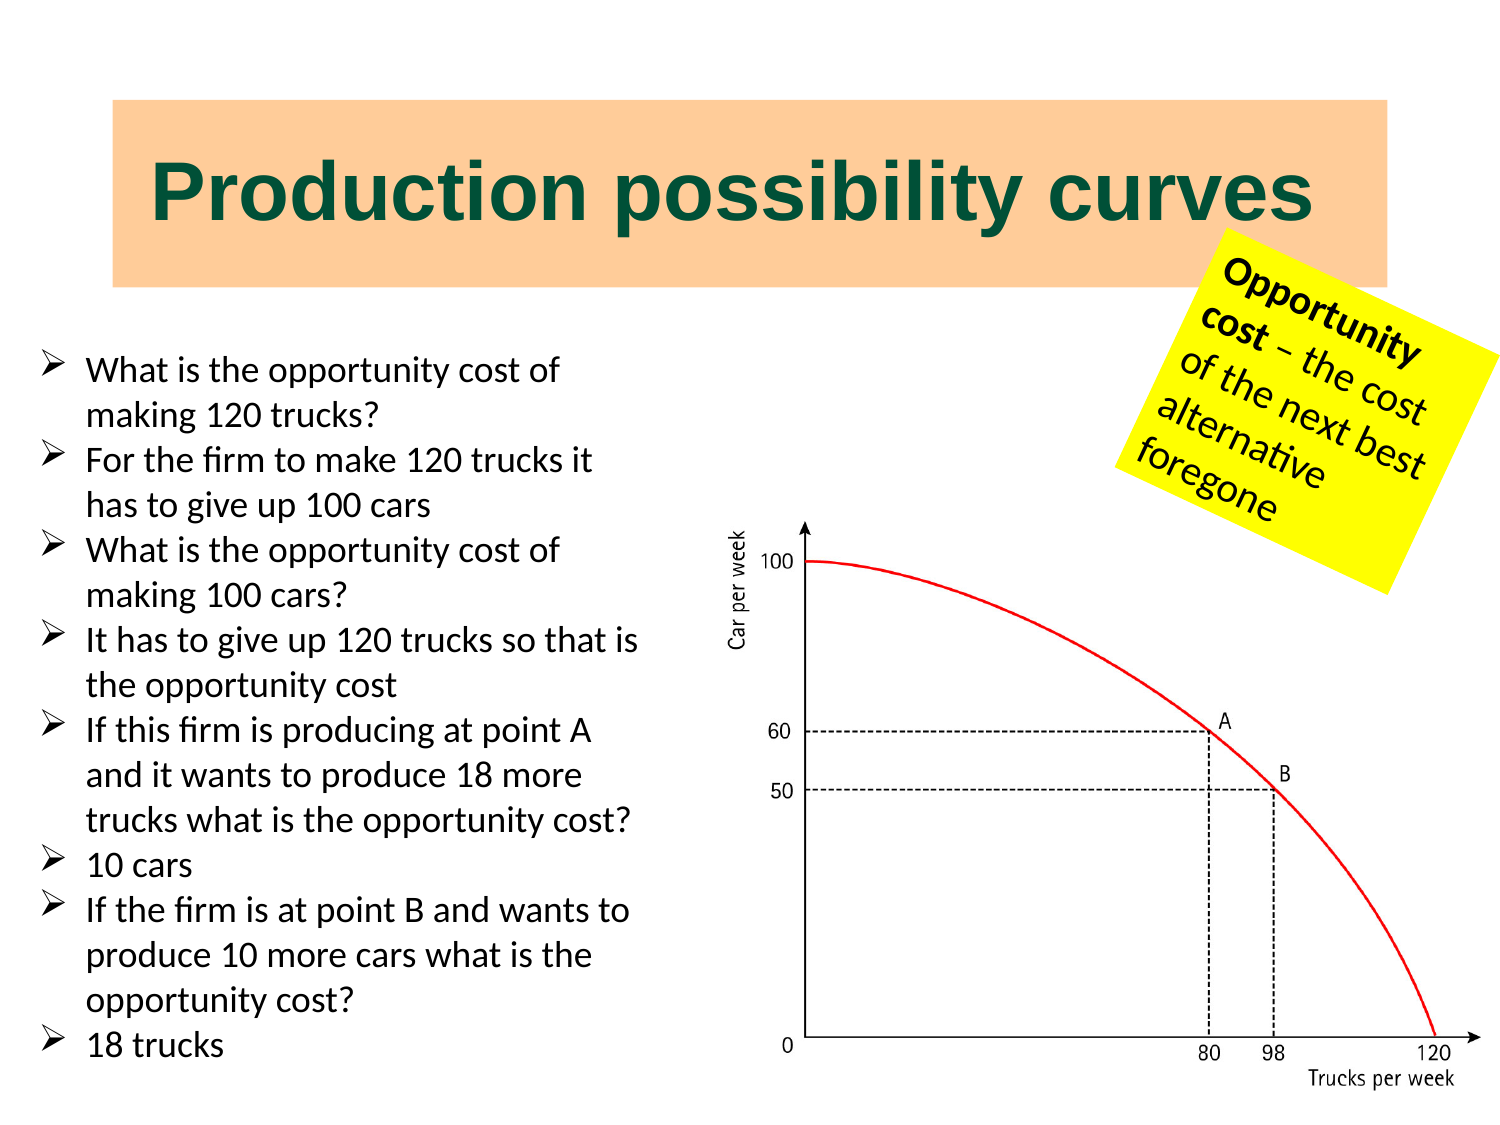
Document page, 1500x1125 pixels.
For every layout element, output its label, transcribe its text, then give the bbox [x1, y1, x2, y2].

title Production possibility curves [112, 99, 1388, 288]
picture [724, 521, 1481, 1091]
text_box Opportunity cost – the cost of the next best alternative foregone [1114, 227, 1500, 521]
text_box What is the opportunity cost of making 120 trucks? For the firm to make 120 trucks it has to give up 100 cars What is the opportunity cost of making 100 cars? It has to give up 120 trucks so that is the opportunity cost If this firm is producing at point A and it wants to produce 18 more trucks what is the opportunity cost? 10 cars If the firm is at point B and wants to produce 10 more cars what is the opportunity cost? 18 trucks [23, 337, 666, 1073]
